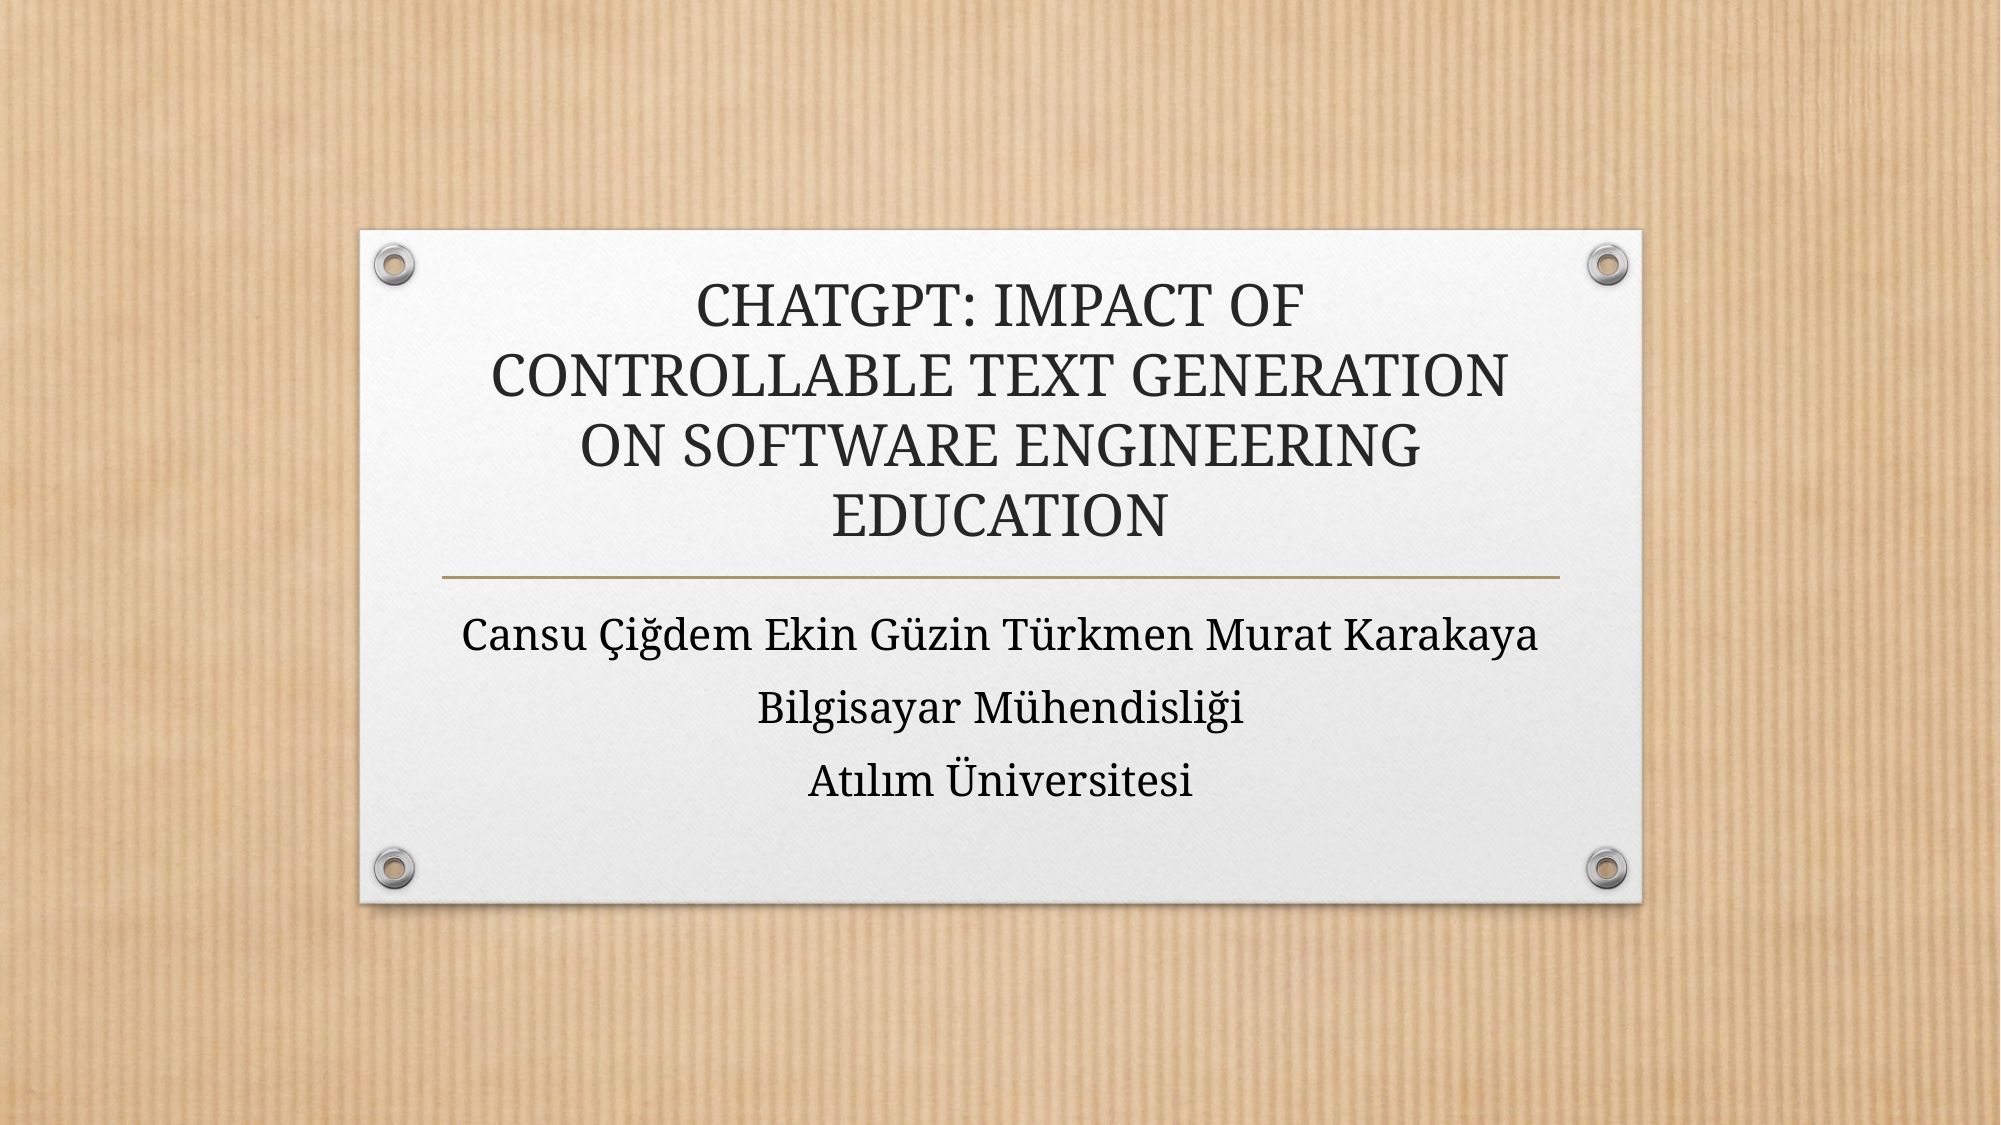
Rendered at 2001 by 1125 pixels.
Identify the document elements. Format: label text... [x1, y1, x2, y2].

title CHATGPT: IMPACT OF CONTROLLABLE TEXT GENERATION ON SOFTWARE ENGINEERING EDUCATION [441, 306, 1560, 556]
picture [0, 0, 2001, 1125]
subtitle Cansu Çiğdem Ekin Güzin Türkmen Murat Karakaya Bilgisayar Mühendisliği Atılım Üniversitesi [441, 600, 1560, 817]
